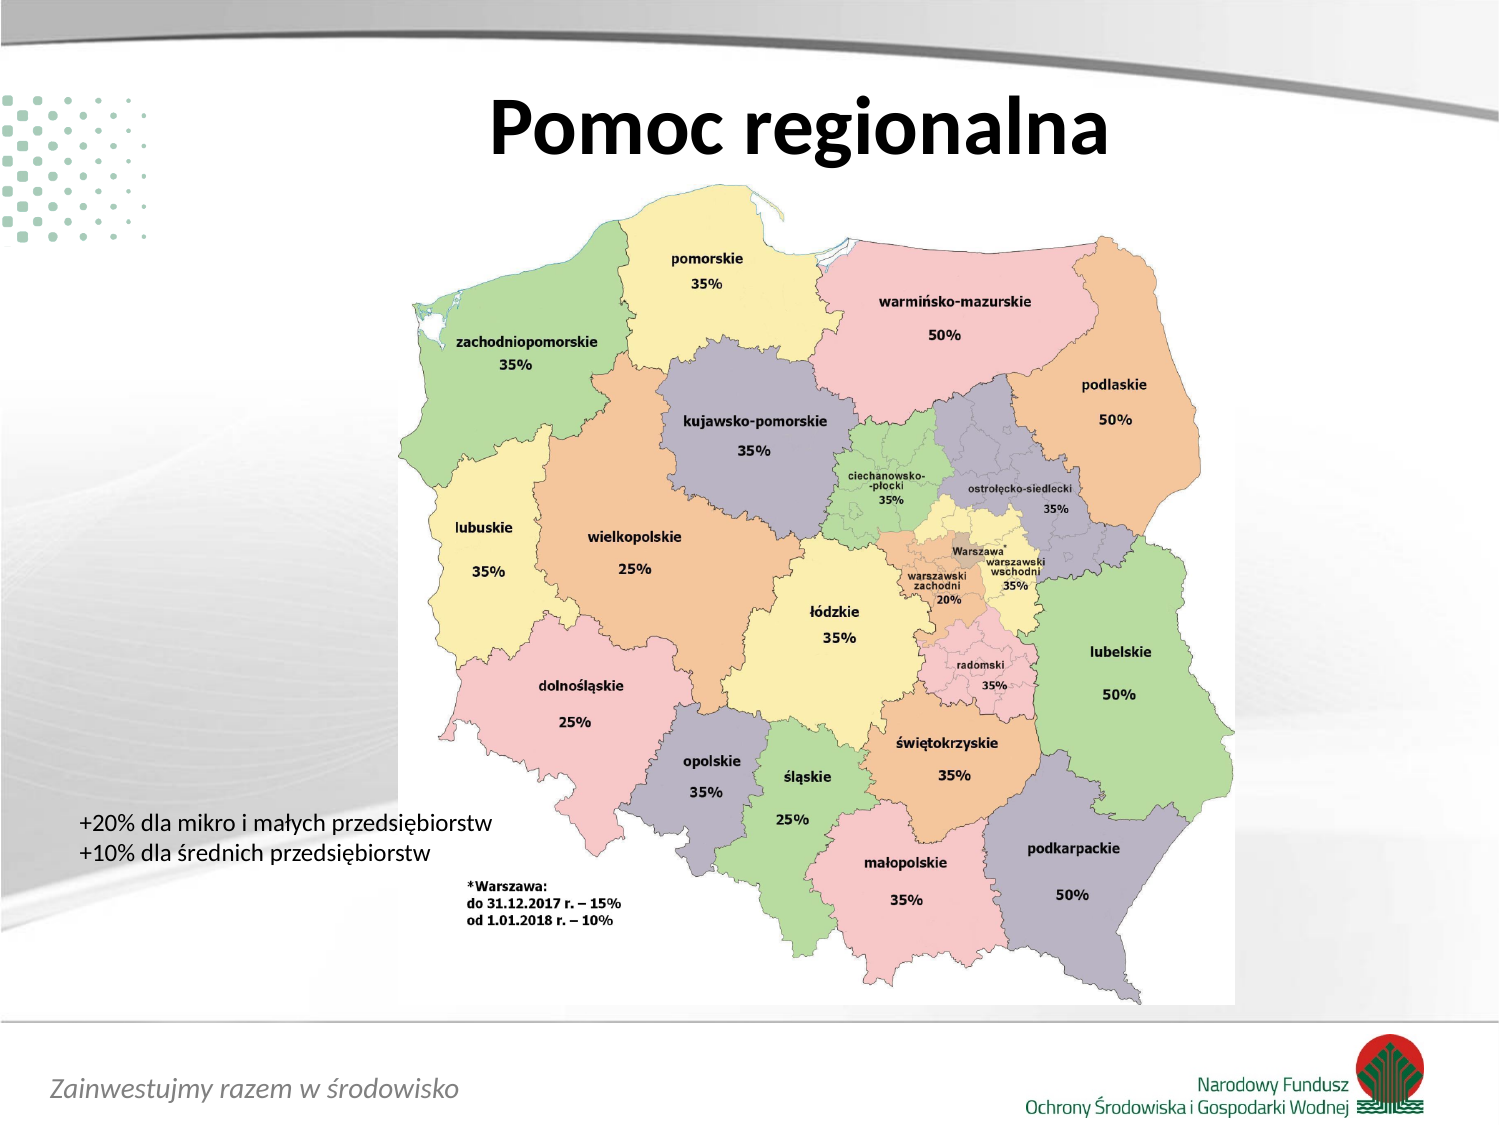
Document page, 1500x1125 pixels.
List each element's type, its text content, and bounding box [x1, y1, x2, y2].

picture [1026, 1034, 1424, 1118]
picture [0, 0, 1499, 1023]
text_box +20% dla mikro i małych przedsiębiorstw +10% dla średnich przedsiębiorstw [64, 798, 392, 874]
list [398, 184, 1235, 1006]
title Pomoc regionalna [175, 58, 1425, 185]
